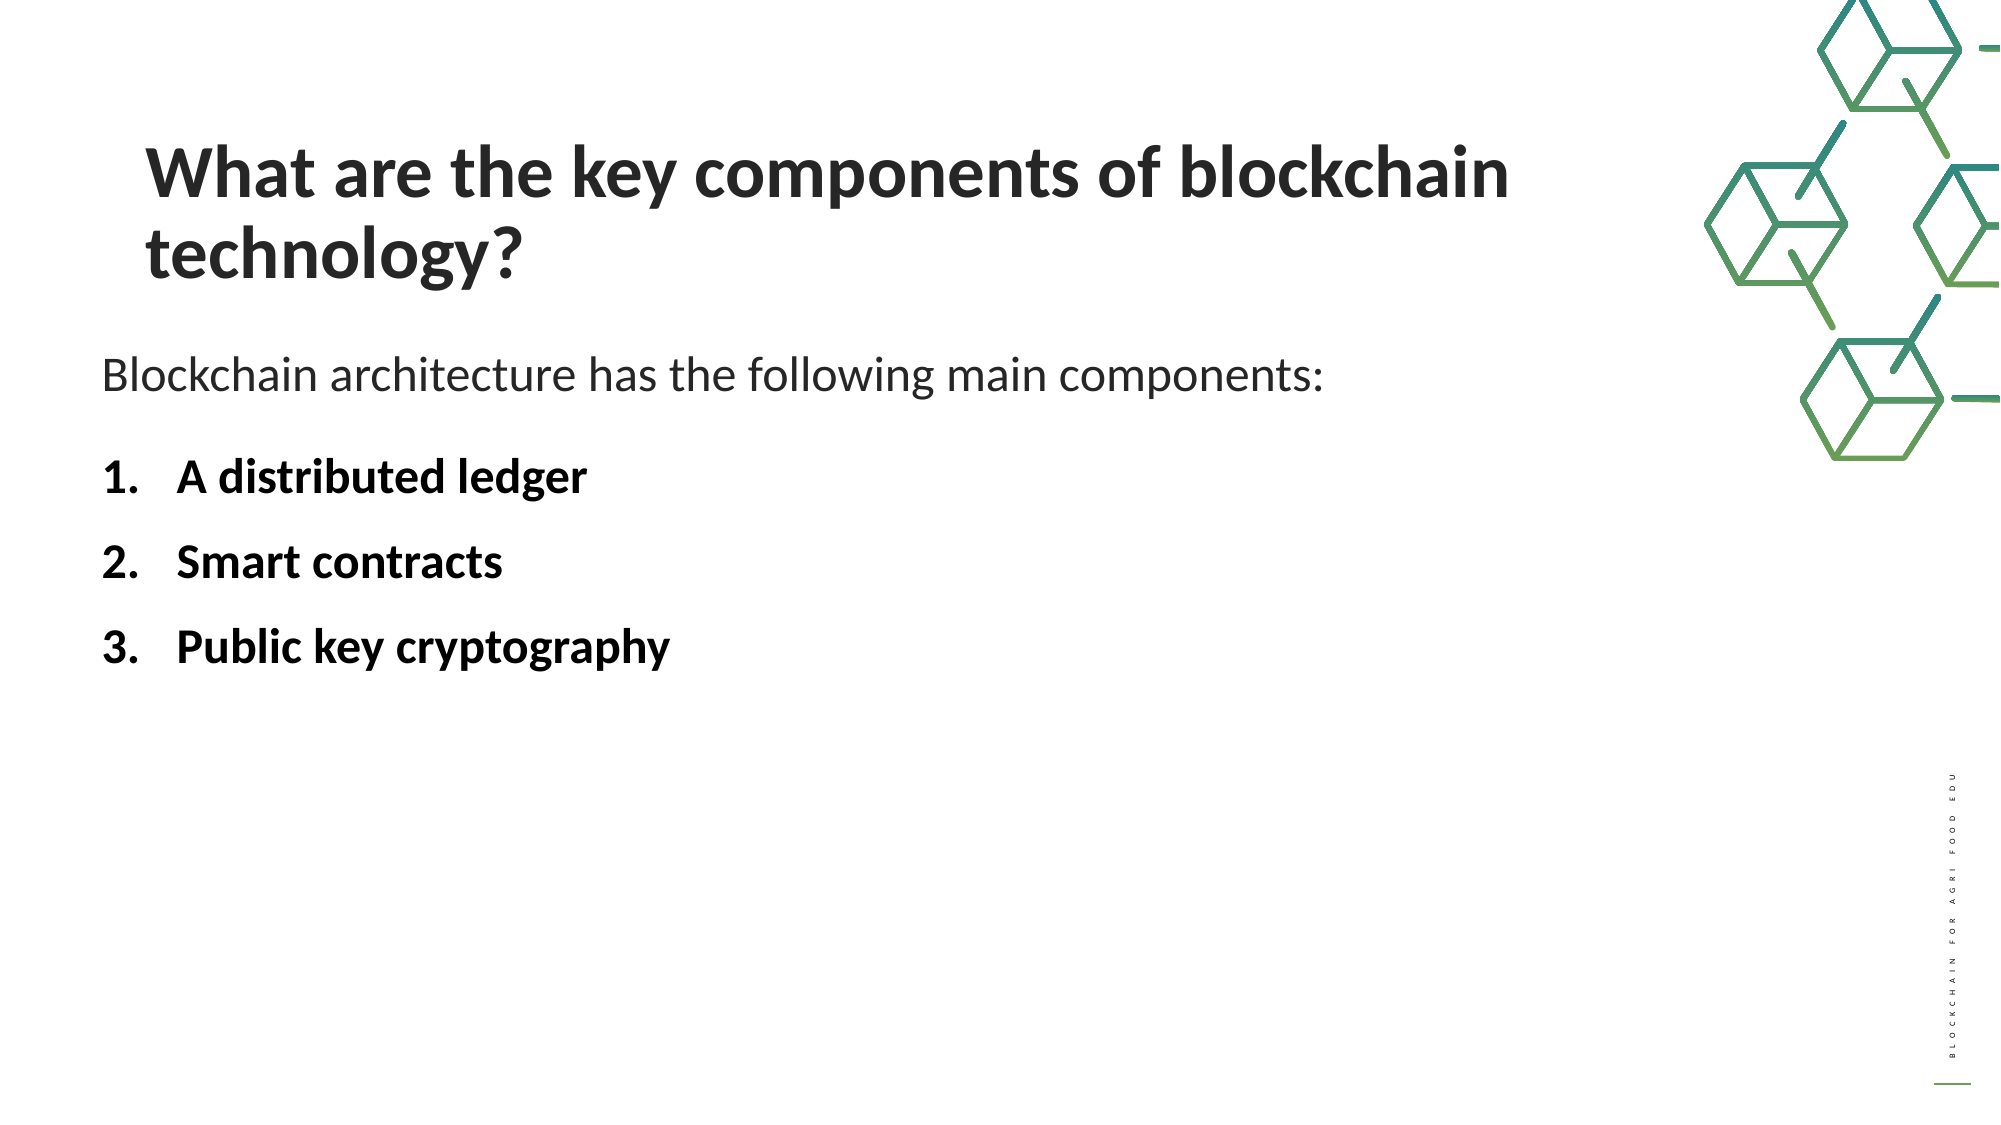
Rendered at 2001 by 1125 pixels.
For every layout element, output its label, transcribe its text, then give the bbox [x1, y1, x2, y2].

list What are the key components of blockchain technology? [130, 124, 1704, 337]
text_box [1704, 0, 2000, 461]
list Blockchain architecture has the following main components: A distributed ledger Smart contracts Public key cryptography [86, 329, 1825, 1100]
